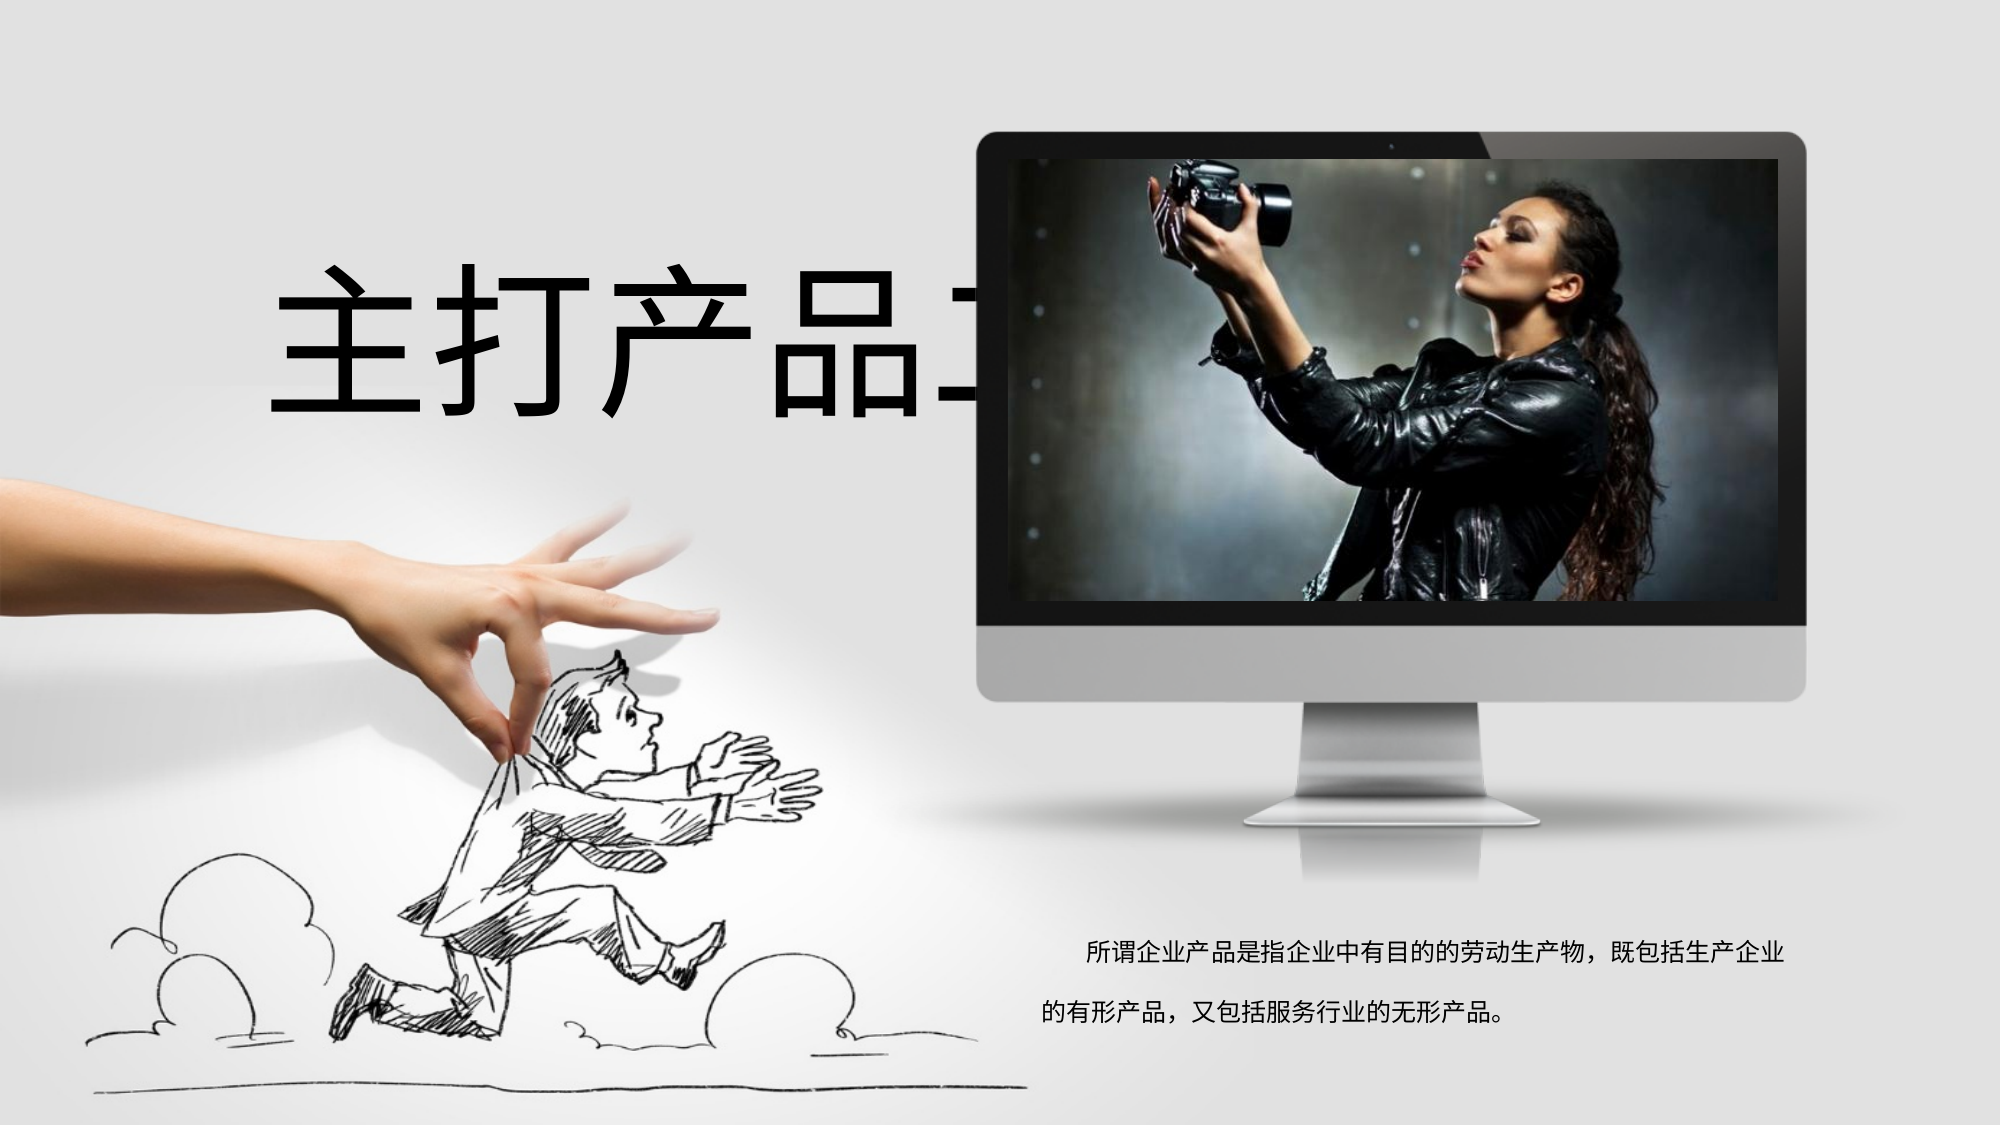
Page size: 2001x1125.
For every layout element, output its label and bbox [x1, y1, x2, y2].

picture [0, 0, 2000, 1125]
text_box [865, 32, 1912, 951]
